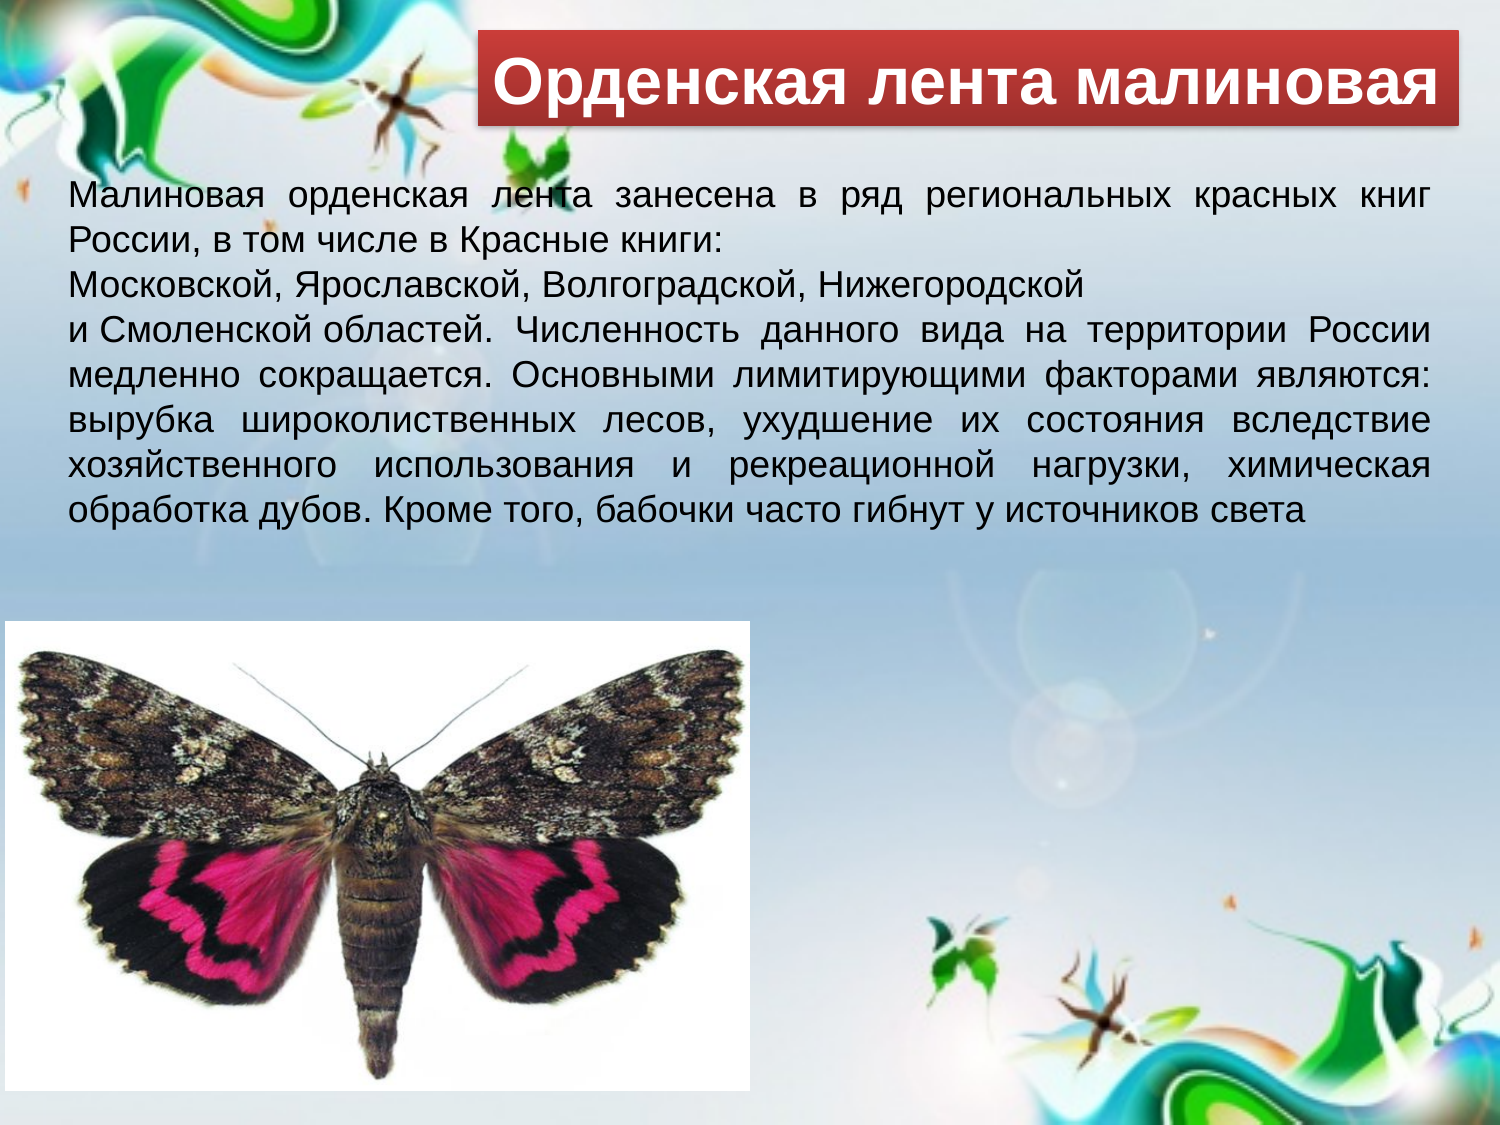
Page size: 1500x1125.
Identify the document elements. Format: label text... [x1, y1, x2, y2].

text_box Малиновая орденская лента занесена в ряд региональных красных книг России, в том числе в Красные книги: Московской, Ярославской, Волгоградской, Нижегородской и Смоленской областей. Численность данного вида на территории России медленно сокращается. Основными лимитирующими факторами являются: вырубка широколиственных лесов, ухудшение их состояния вследствие хозяйственного использования и рекреационной нагрузки, химическая обработка дубов. Кроме того, бабочки часто гибнут у источников света [53, 162, 1447, 582]
text_box Орденская лента малиновая [478, 30, 1459, 126]
picture [0, 0, 1500, 1125]
